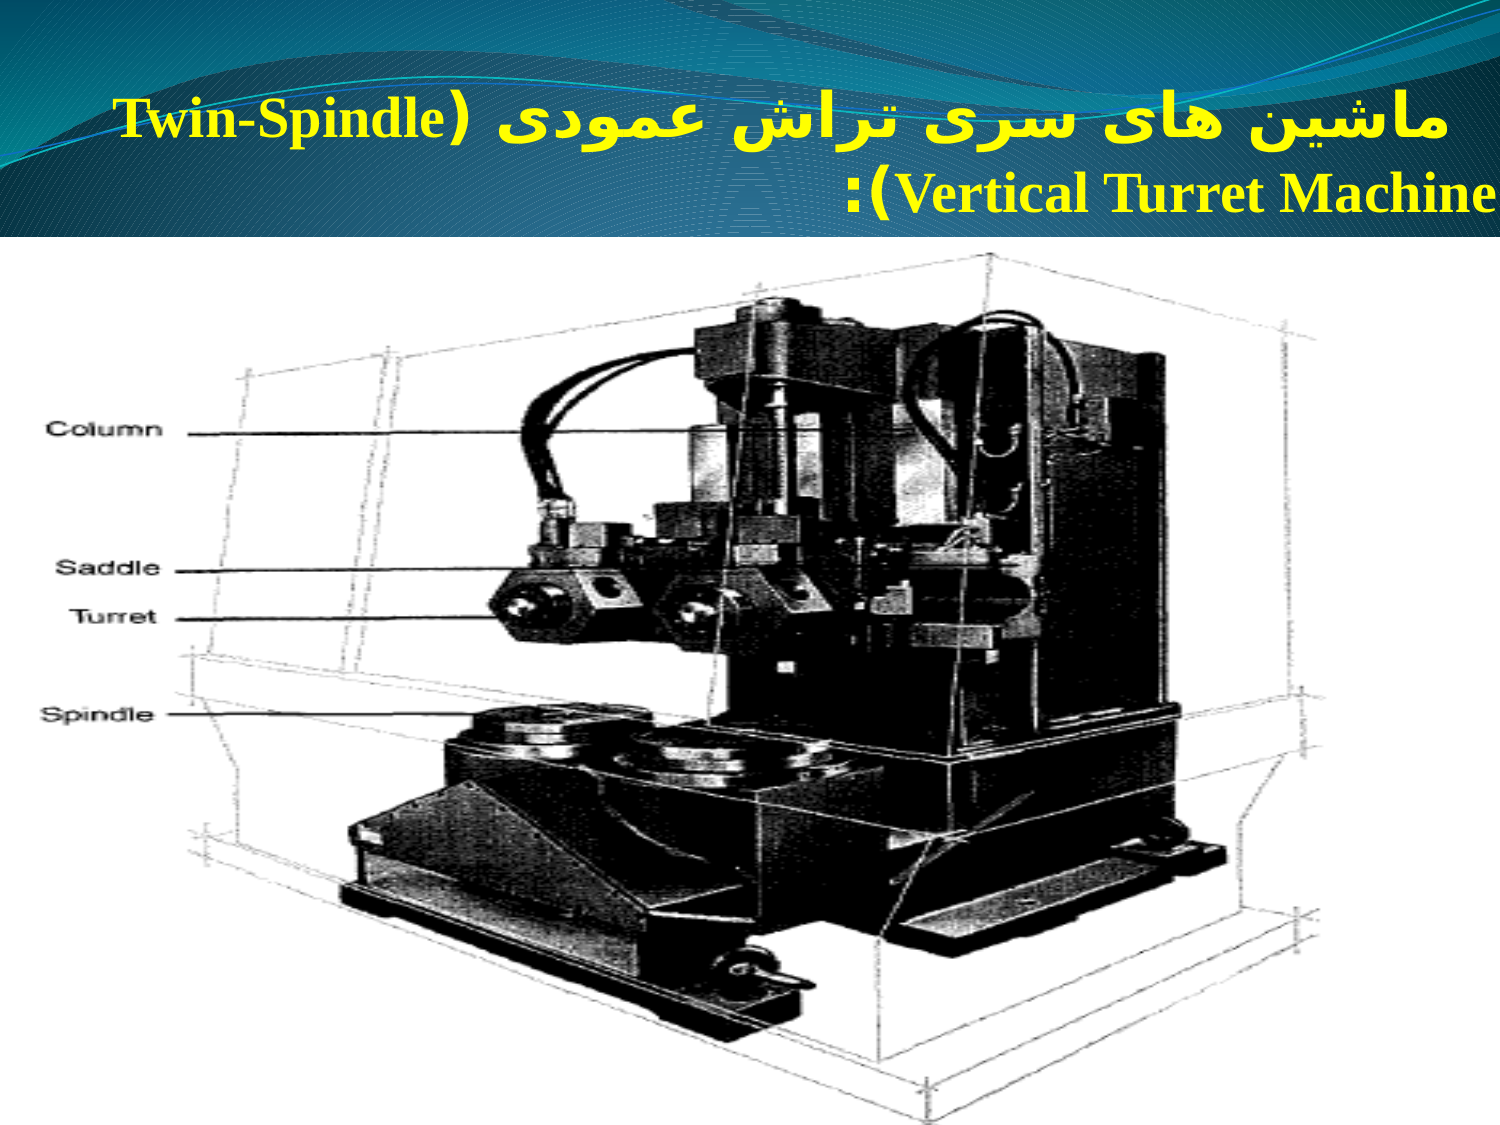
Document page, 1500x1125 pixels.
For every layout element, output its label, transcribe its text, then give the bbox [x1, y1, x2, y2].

picture [0, 237, 1500, 1125]
title ماشین های سری تراش عمودی (Twin-Spindle Vertical Turret Machine): [0, 0, 1500, 237]
